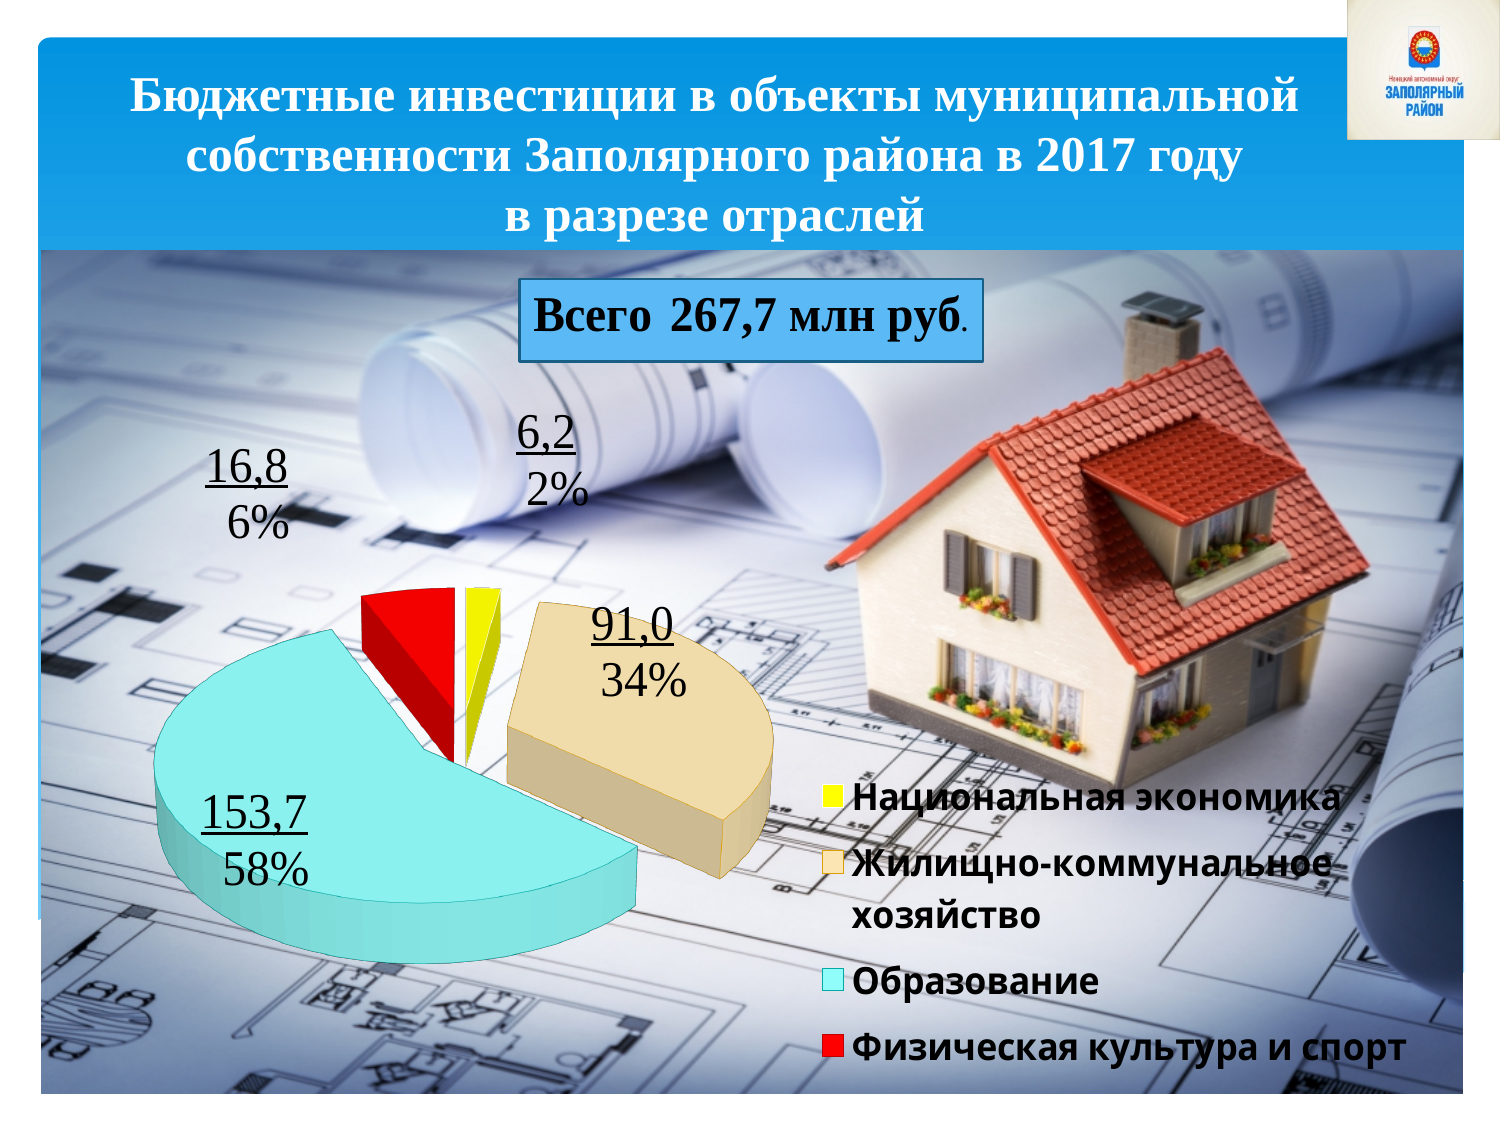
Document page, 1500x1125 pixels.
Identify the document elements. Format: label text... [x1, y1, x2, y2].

picture [1347, 0, 1500, 140]
chart [41, 250, 1456, 1087]
picture [41, 250, 1463, 1095]
text_box Бюджетные инвестиции в объекты муниципальной собственности Заполярного района в 2017 году в разрезе отраслей [0, 53, 1436, 249]
